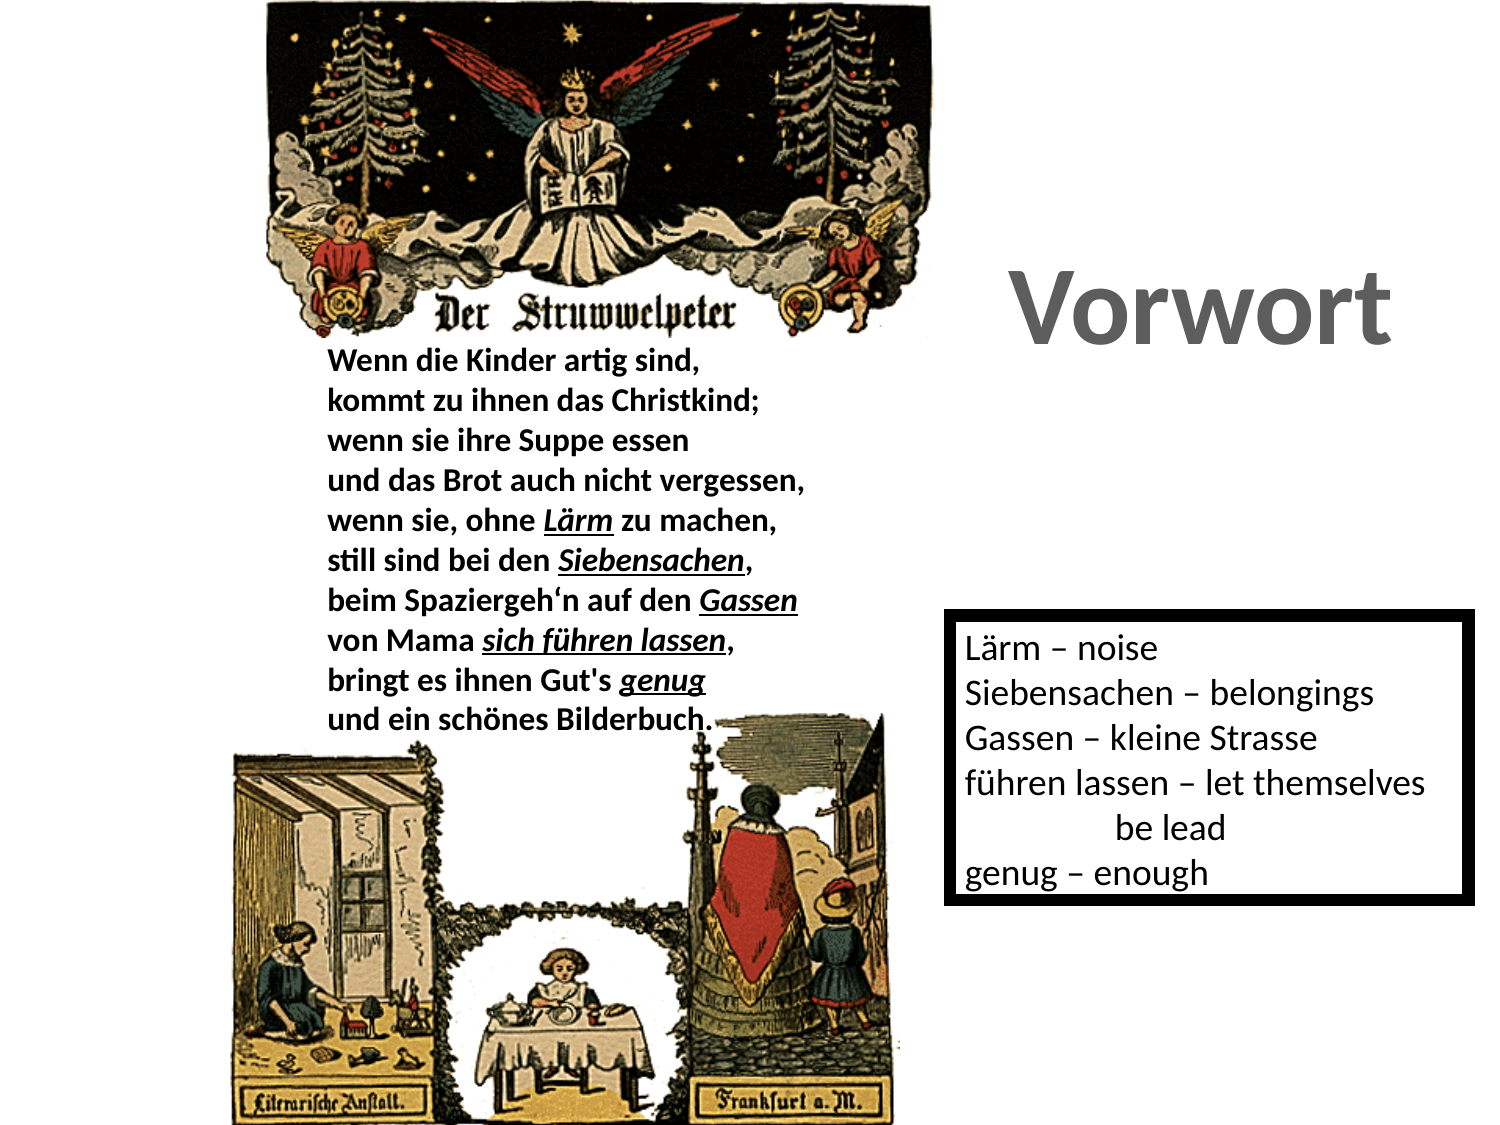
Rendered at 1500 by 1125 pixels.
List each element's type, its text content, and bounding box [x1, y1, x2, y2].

picture [229, 712, 901, 1125]
text_box Vorwort [994, 224, 1409, 375]
picture [262, 0, 935, 338]
text_box Lärm – noise Siebensachen – belongings Gassen – kleine Strasse führen lassen – let themselves be lead genug – enough [949, 615, 1469, 901]
text_box Wenn die Kinder artig sind, kommt zu ihnen das Christkind; wenn sie ihre Suppe essen und das Brot auch nicht vergessen, wenn sie, ohne Lärm zu machen, still sind bei den Siebensachen, beim Spaziergeh‘n auf den Gassen von Mama sich führen lassen, bringt es ihnen Gut's genug und ein schönes Bilderbuch. [312, 330, 1225, 745]
